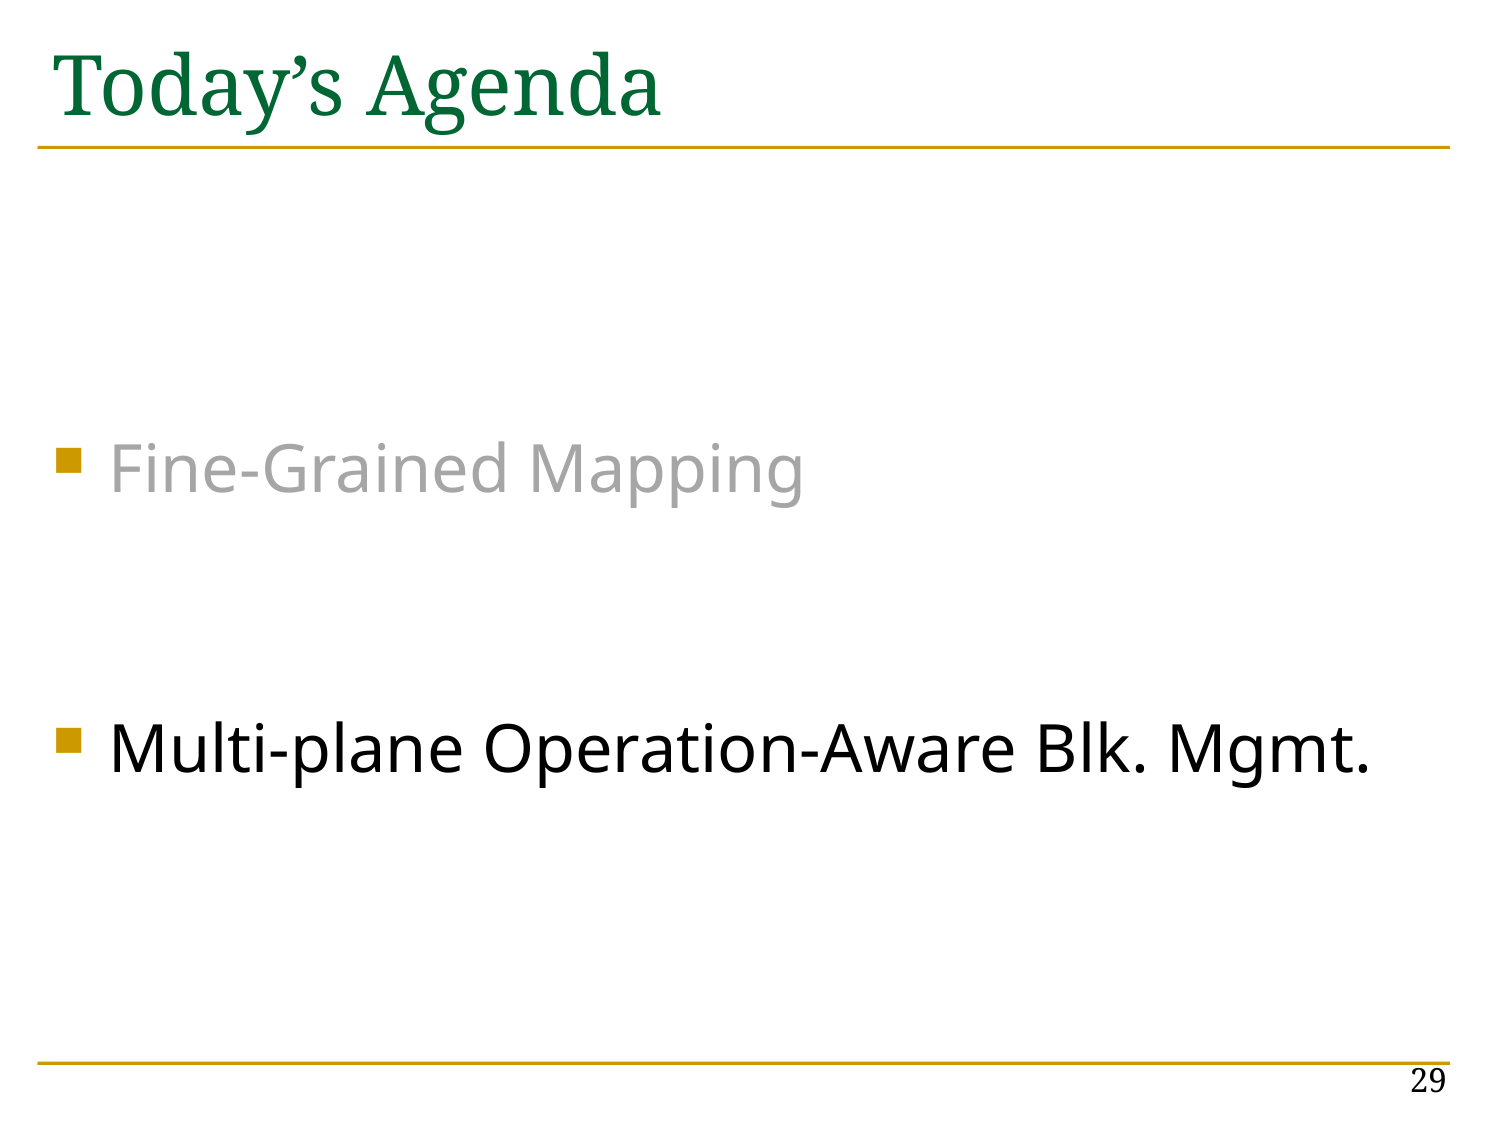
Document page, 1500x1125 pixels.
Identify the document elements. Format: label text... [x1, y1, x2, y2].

slide_number 29 [1111, 1036, 1462, 1112]
title Today’s Agenda [37, 24, 1450, 149]
list Fine-Grained Mapping Multi-plane Operation-Aware Blk. Mgmt. [37, 149, 1450, 1063]
